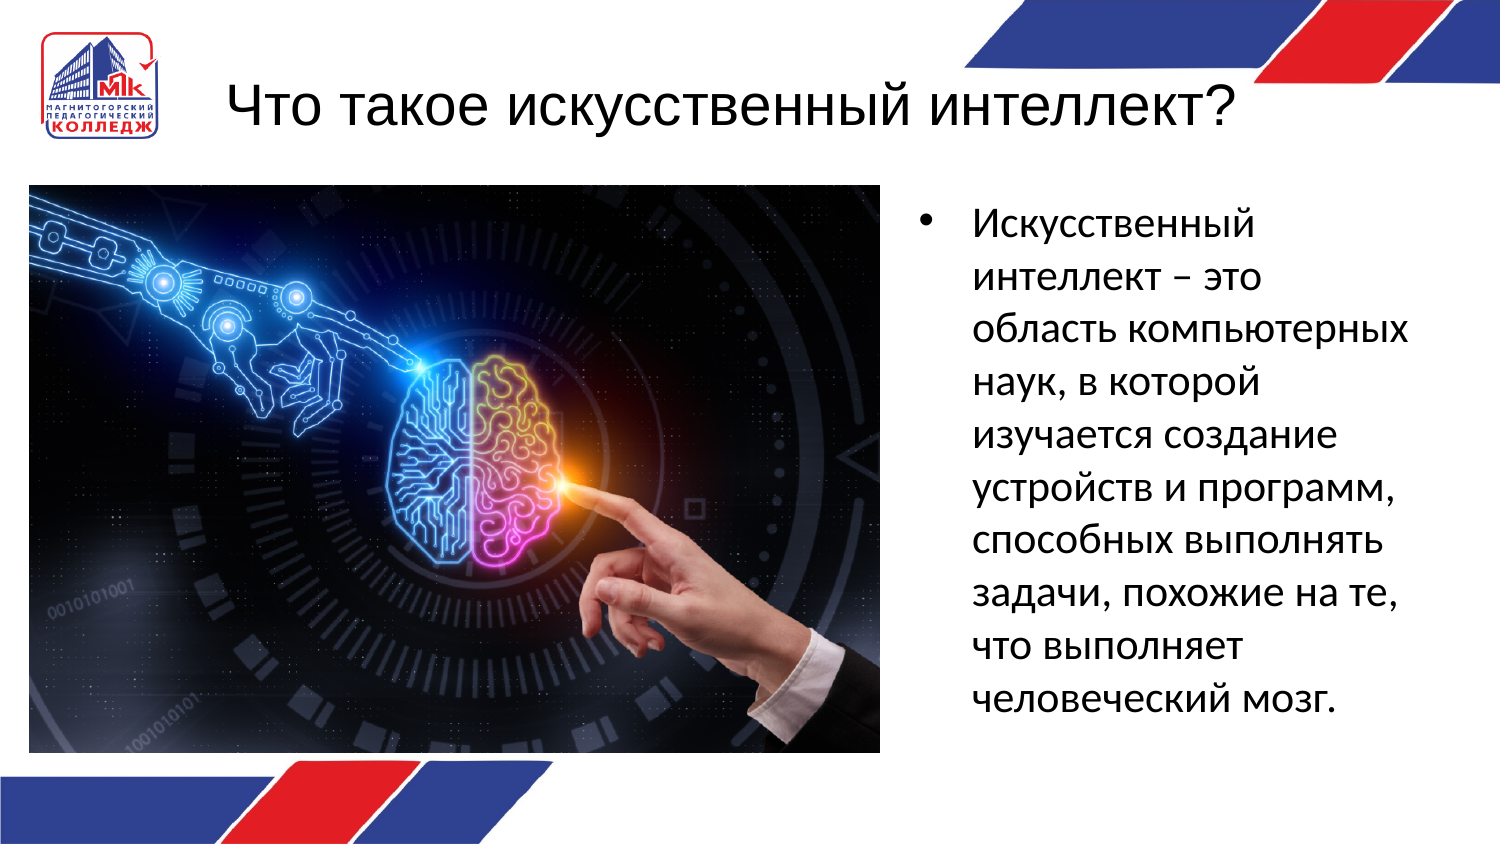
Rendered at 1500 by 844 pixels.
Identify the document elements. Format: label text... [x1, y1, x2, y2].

list Искусственный интеллект – это область компьютерных наук, в которой изучается создание устройств и программ, способных выполнять задачи, похожие на те, что выполняет человеческий мозг. [903, 185, 1425, 777]
picture [0, 0, 1500, 844]
title Что такое искусственный интеллект? [159, 32, 1306, 173]
